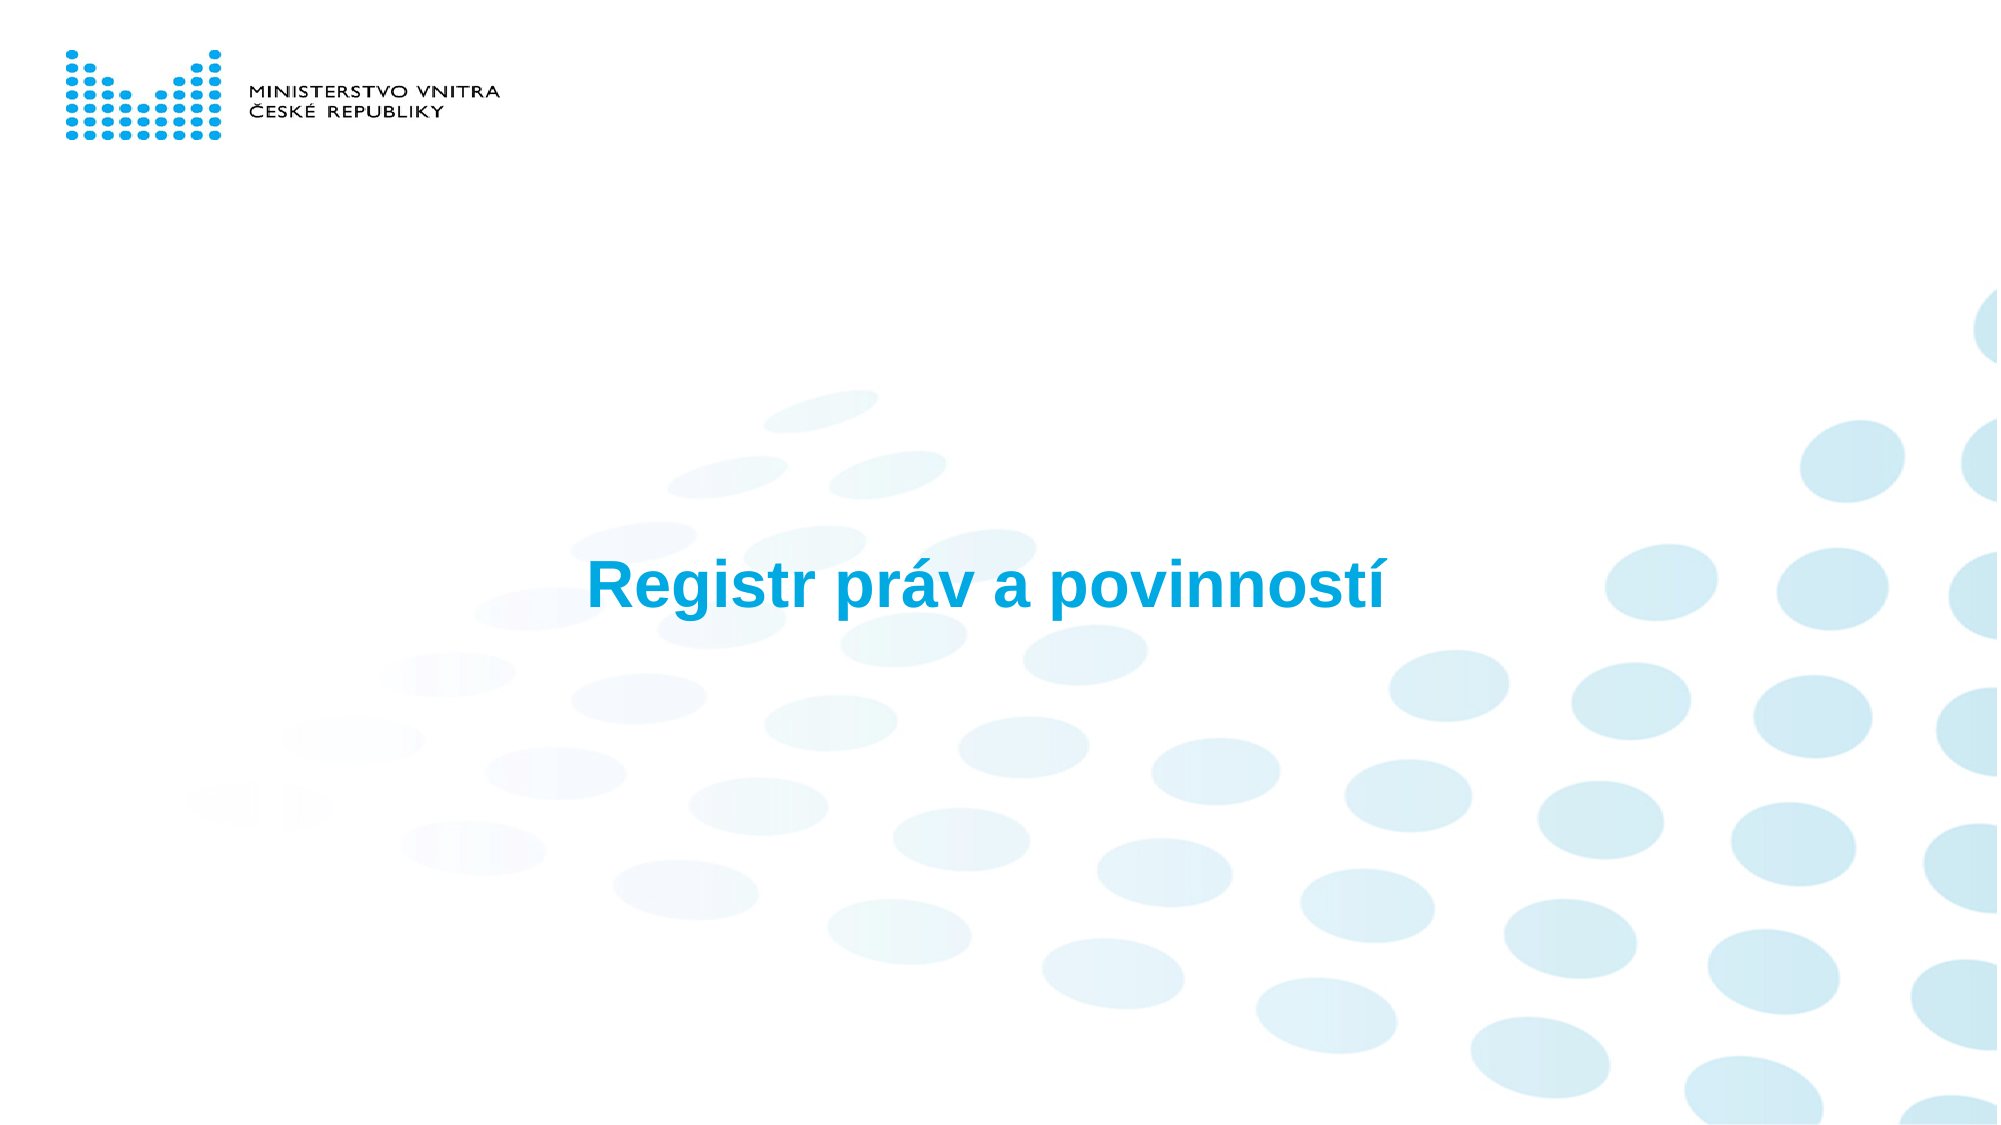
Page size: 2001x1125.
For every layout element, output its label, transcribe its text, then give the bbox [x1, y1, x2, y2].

title Registr práv a povinností [91, 418, 1882, 744]
picture [0, 0, 2000, 1125]
